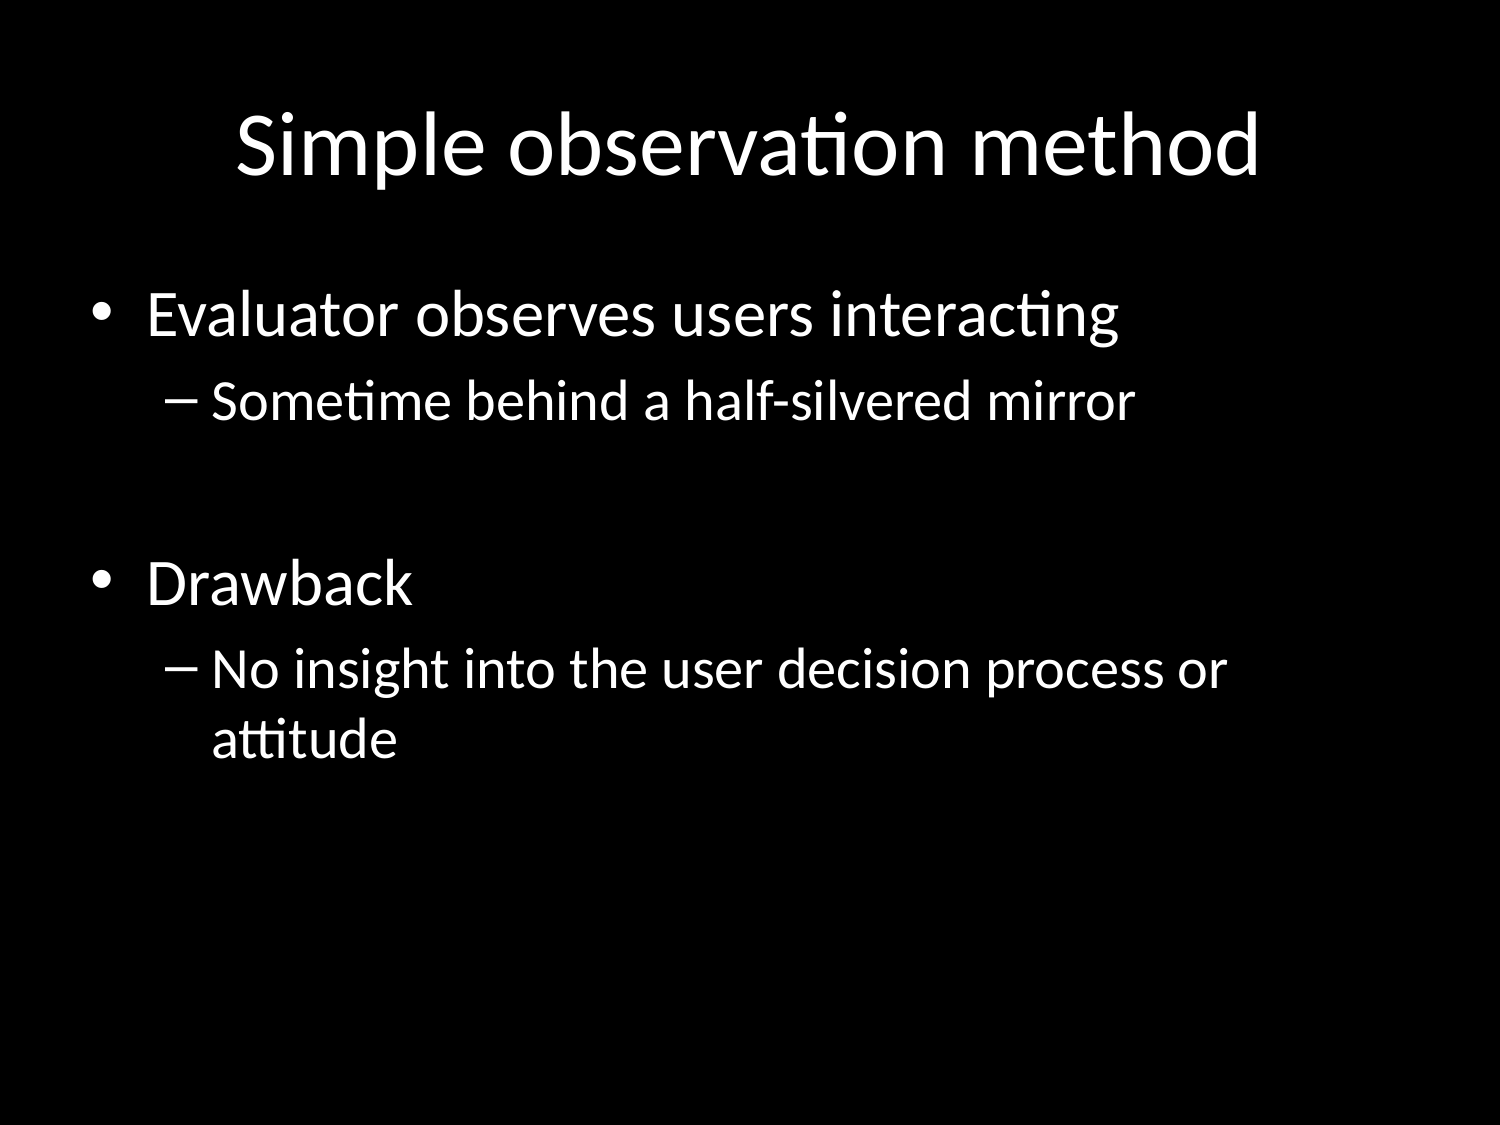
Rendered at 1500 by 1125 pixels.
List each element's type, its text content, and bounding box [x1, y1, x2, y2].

title Simple observation method [75, 45, 1425, 233]
list Evaluator observes users interacting Sometime behind a half-silvered mirror Drawback No insight into the user decision process or attitude [75, 262, 1425, 1005]
